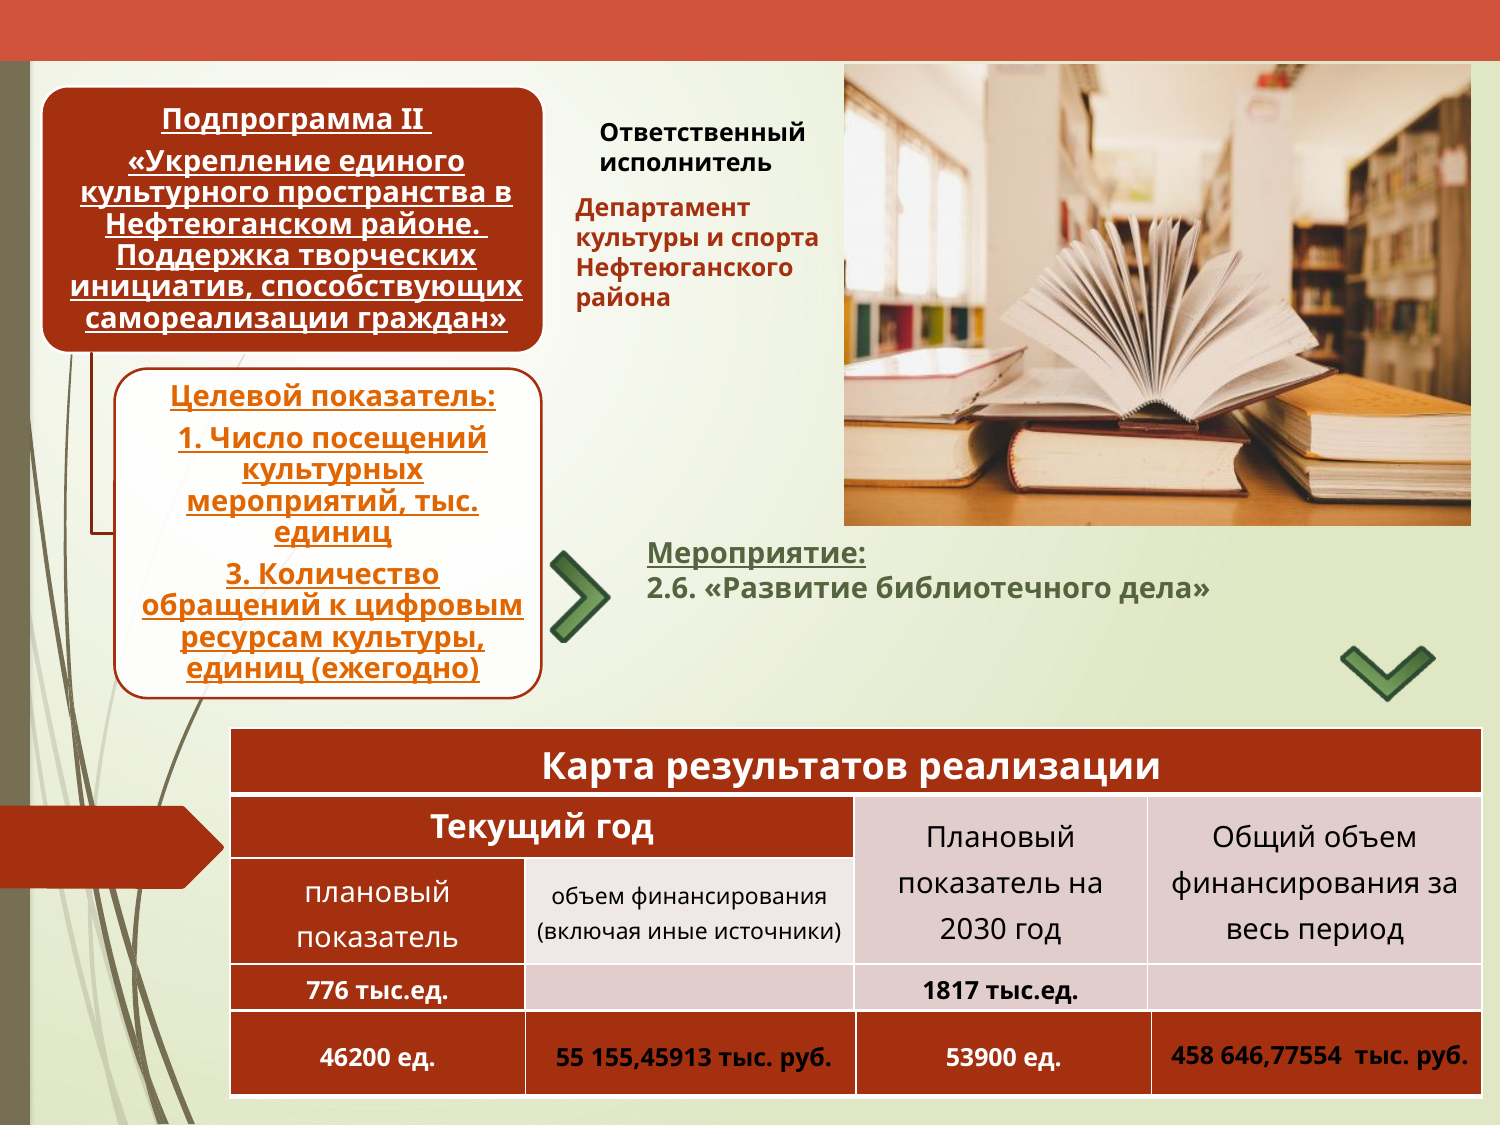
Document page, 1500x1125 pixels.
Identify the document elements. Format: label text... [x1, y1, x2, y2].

picture [844, 64, 1471, 526]
table_cell Плановый показатель на 2030 год [855, 797, 1147, 963]
table_cell плановый показатель [231, 859, 524, 963]
table_cell 776 тыс.ед. [231, 965, 524, 1009]
text_box Департамент культуры и спорта Нефтеюганского района [560, 184, 839, 319]
table_header 53900 ед. [857, 1012, 1151, 1094]
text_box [22, 75, 557, 762]
text_box Ответственный исполнитель [584, 108, 839, 184]
text_box Мероприятие: 2.6. «Развитие библиотечного дела» [631, 527, 1412, 612]
table_cell 1817 тыс.ед. [855, 965, 1147, 1009]
picture [557, 532, 678, 661]
table_cell [1148, 965, 1481, 1009]
picture [0, 0, 1500, 61]
picture [1340, 644, 1436, 764]
table_header 55 155,45913 тыс. руб. [526, 1012, 855, 1094]
table_header Карта результатов реализации [231, 729, 1481, 792]
table_header 458 646,77554 тыс. руб. [1152, 1012, 1481, 1094]
table_cell Текущий год [231, 797, 853, 857]
table_cell объем финансирования (включая иные источники) [526, 859, 853, 963]
table_cell Общий объем финансирования за весь период [1148, 797, 1481, 963]
table_cell [526, 965, 853, 1009]
table_header 46200 ед. [231, 1012, 525, 1094]
